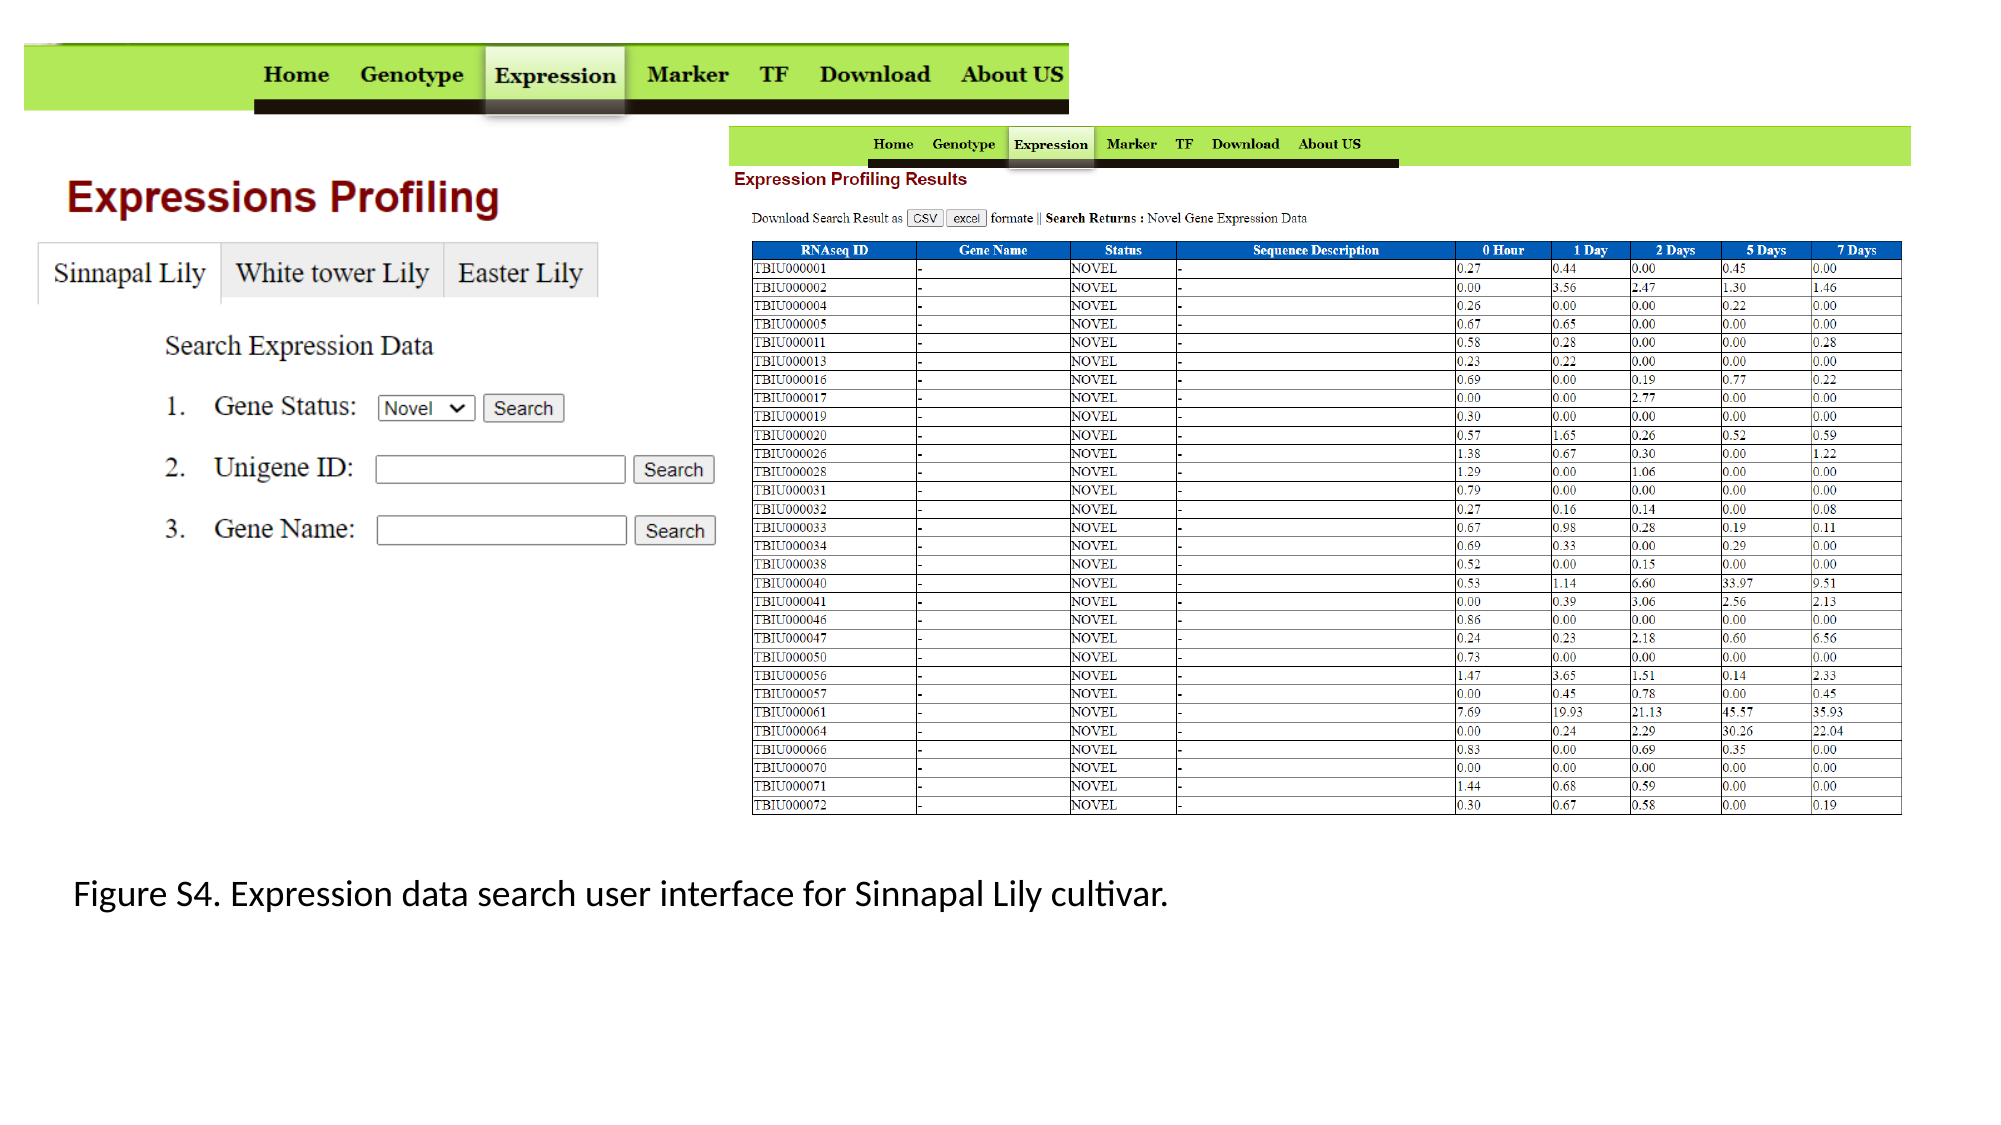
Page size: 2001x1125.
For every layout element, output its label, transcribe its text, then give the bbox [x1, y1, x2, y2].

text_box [24, 43, 1911, 819]
text_box Figure S4. Expression data search user interface for Sinnapal Lily cultivar. [58, 861, 1581, 922]
